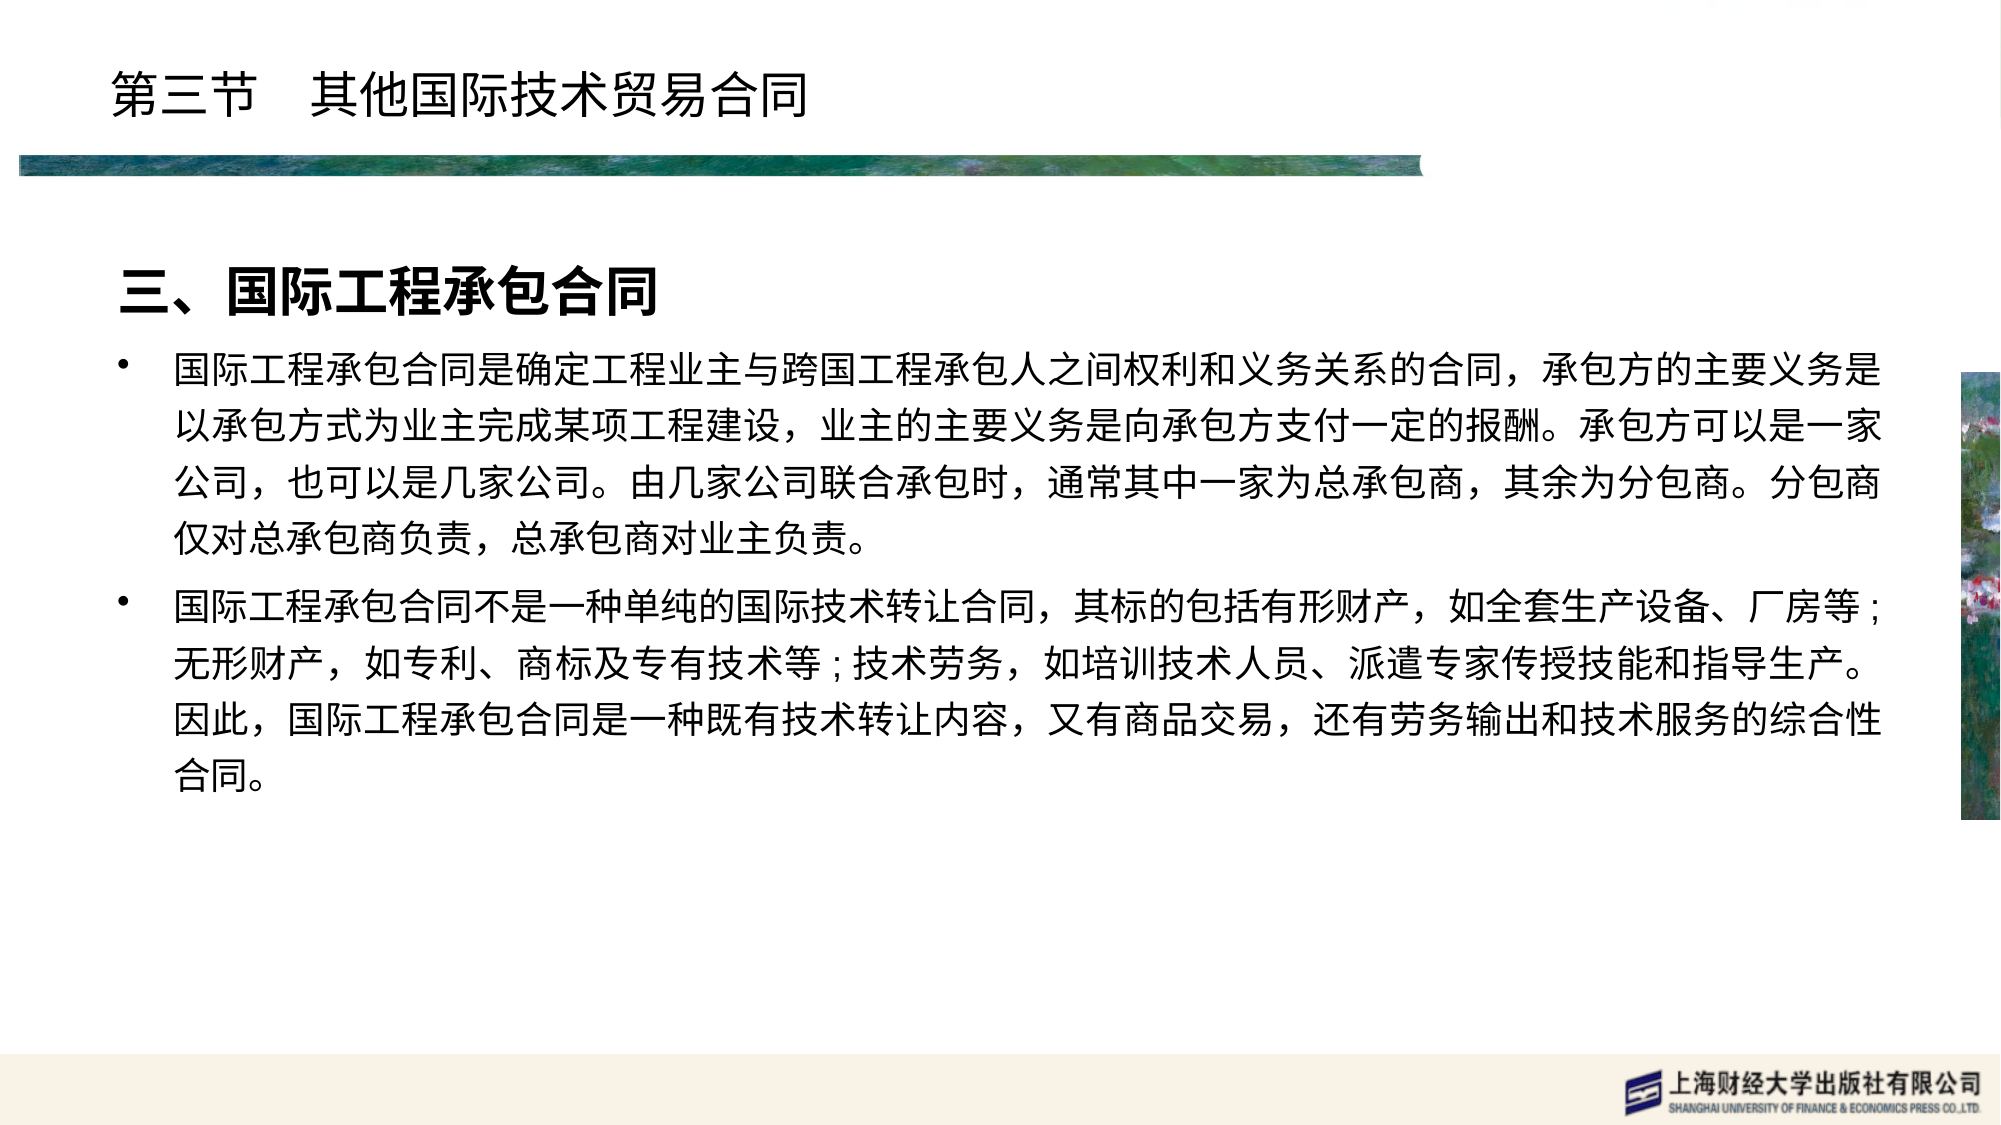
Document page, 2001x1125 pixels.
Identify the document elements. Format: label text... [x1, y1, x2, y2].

title 第三节 其他国际技术贸易合同 [94, 42, 1451, 146]
list 三、国际工程承包合同 国际工程承包合同是确定工程业主与跨国工程承包人之间权利和义务关系的合同，承包方的主要义务是以承包方式为业主完成某项工程建设，业主的主要义务是向承包方支付一定的报酬。承包方可以是一家公司，也可以是几家公司。由几家公司联合承包时，通常其中一家为总承包商，其余为分包商。分包商仅对总承包商负责，总承包商对业主负责。 国际工程承包合同不是一种单纯的国际技术转让合同，其标的包括有形财产，如全套生产设备、厂房等;无形财产，如专利、商标及专有技术等;技术劳务，如培训技术人员、派遣专家传授技能和指导生产。因此，国际工程承包合同是一种既有技术转让内容，又有商品交易，还有劳务输出和技术服务的综合性合同。 [102, 233, 1898, 1032]
picture [0, 0, 2001, 1125]
